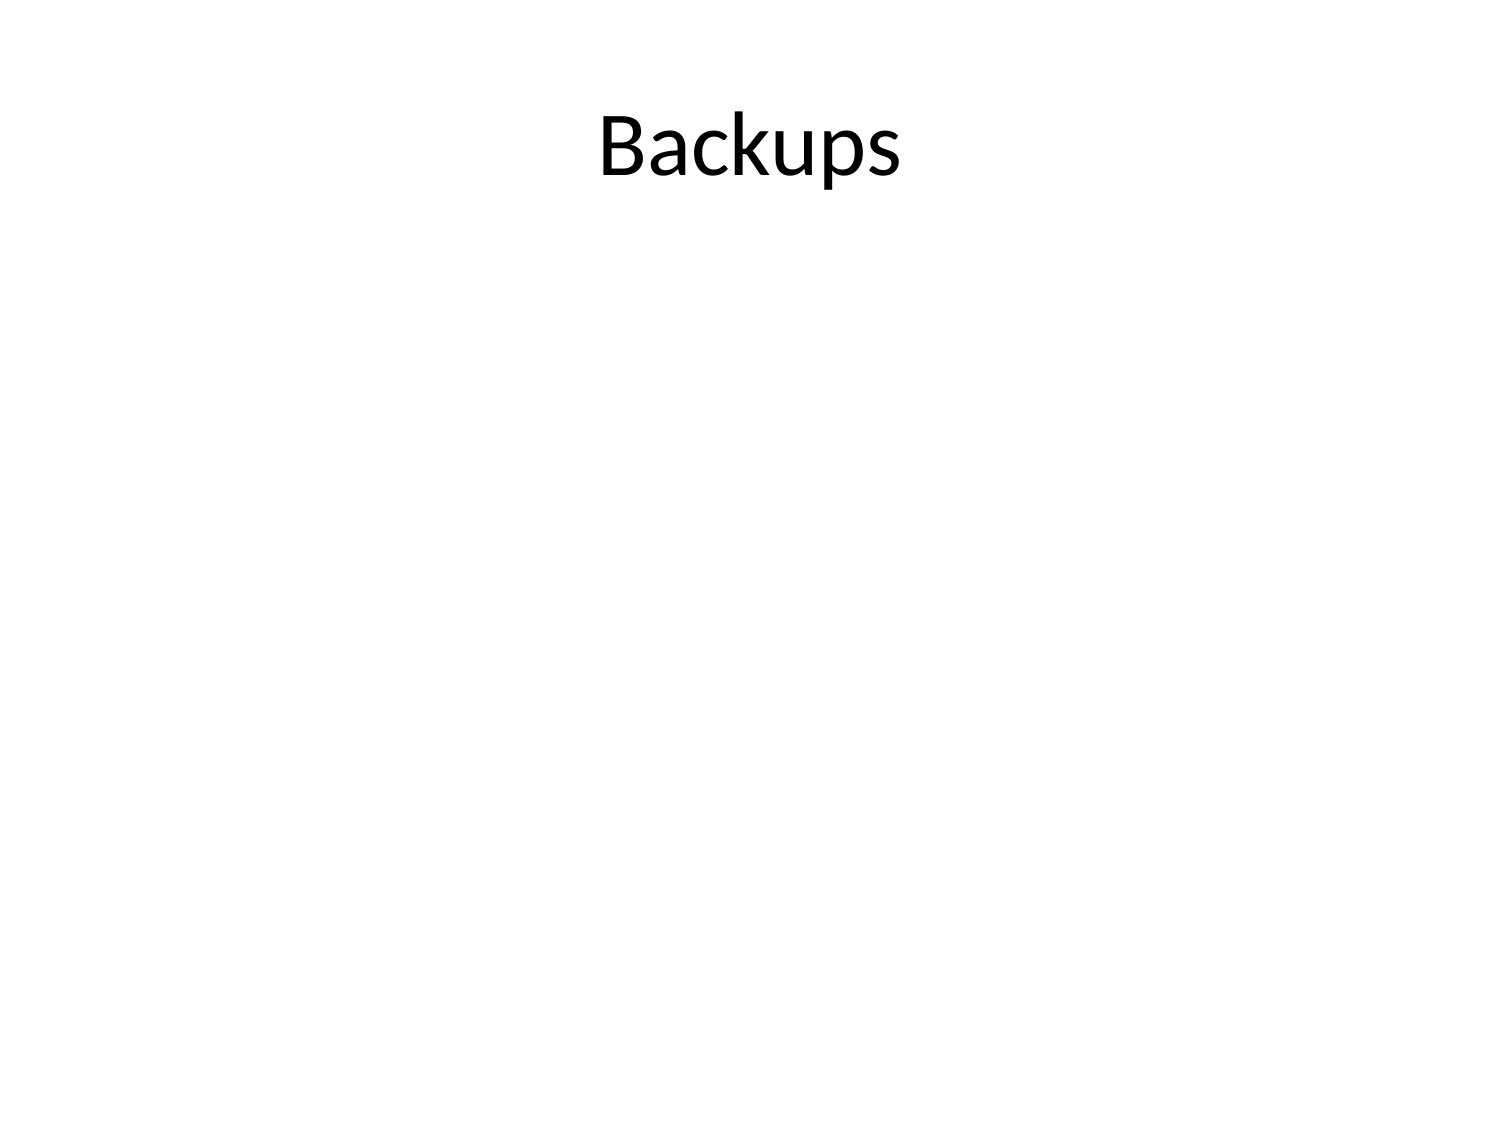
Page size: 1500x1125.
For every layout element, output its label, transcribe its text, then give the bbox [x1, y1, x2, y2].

title Backups [75, 45, 1425, 233]
